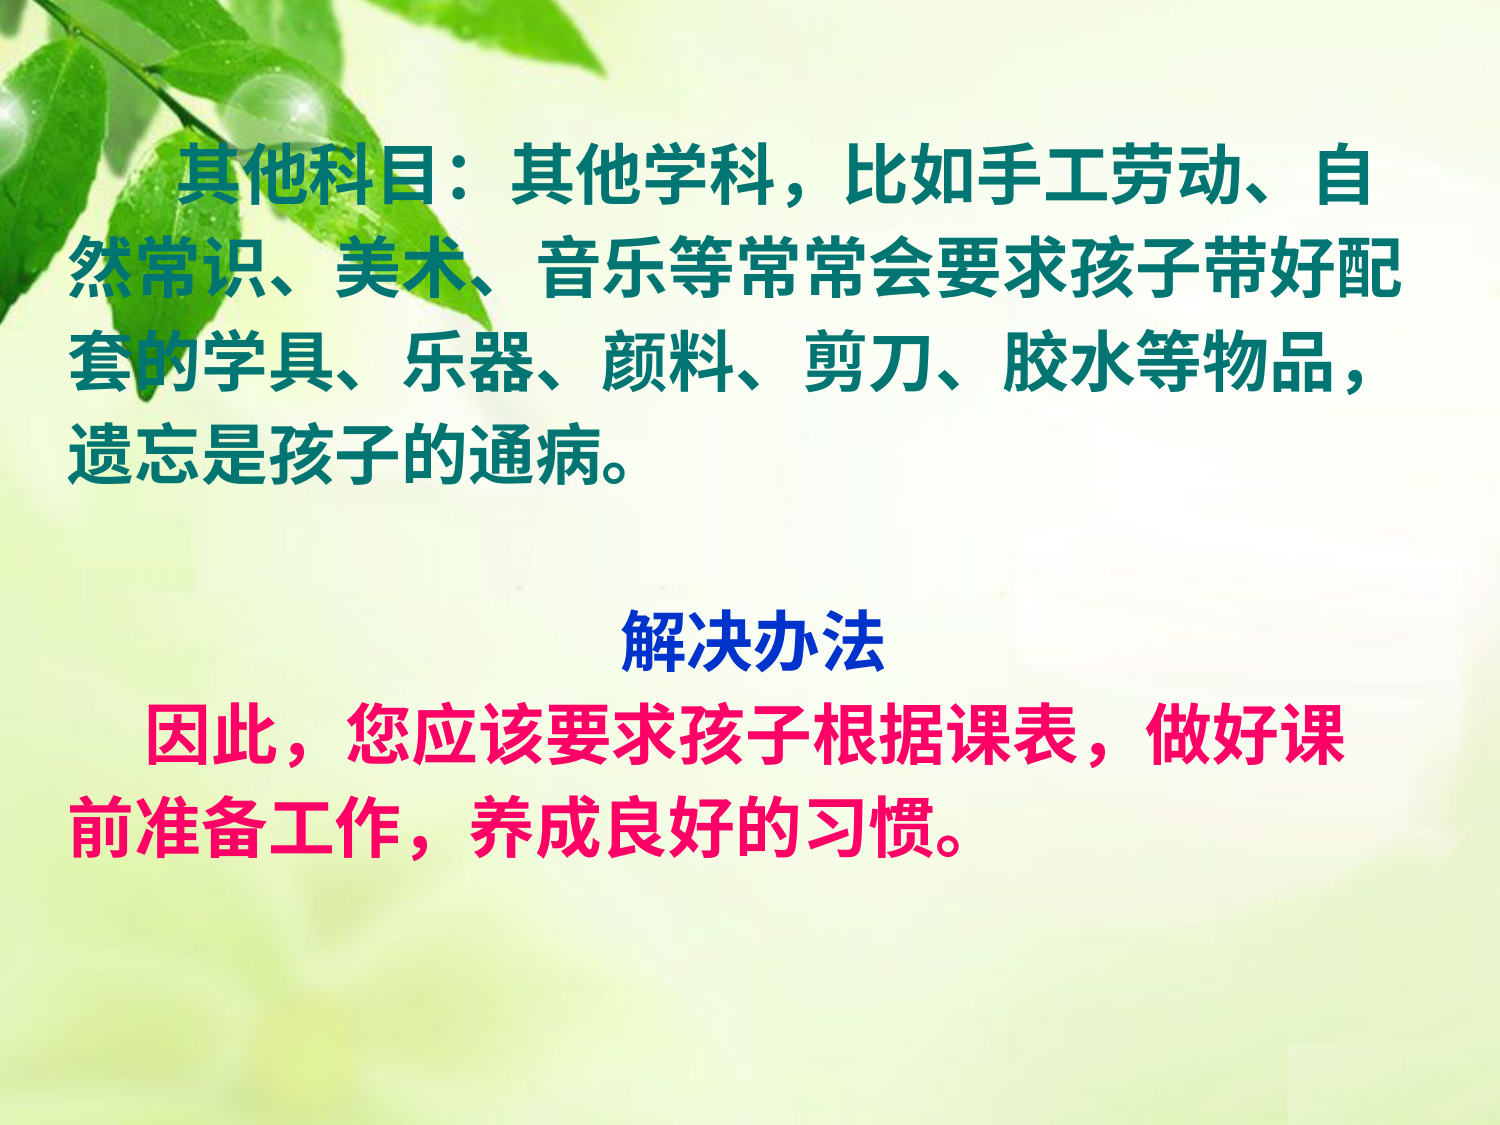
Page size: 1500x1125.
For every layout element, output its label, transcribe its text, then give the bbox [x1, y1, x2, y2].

picture [0, 0, 1500, 1125]
list 其他科目：其他学科，比如手工劳动、自 然常识、美术、音乐等常常会要求孩子带好配 套的学具、乐器、颜料、剪刀、胶水等物品， 遗忘是孩子的通病。 解决办法 因此，您应该要求孩子根据课表，做好课 前准备工作，养成良好的习惯。 [52, 125, 1455, 1012]
